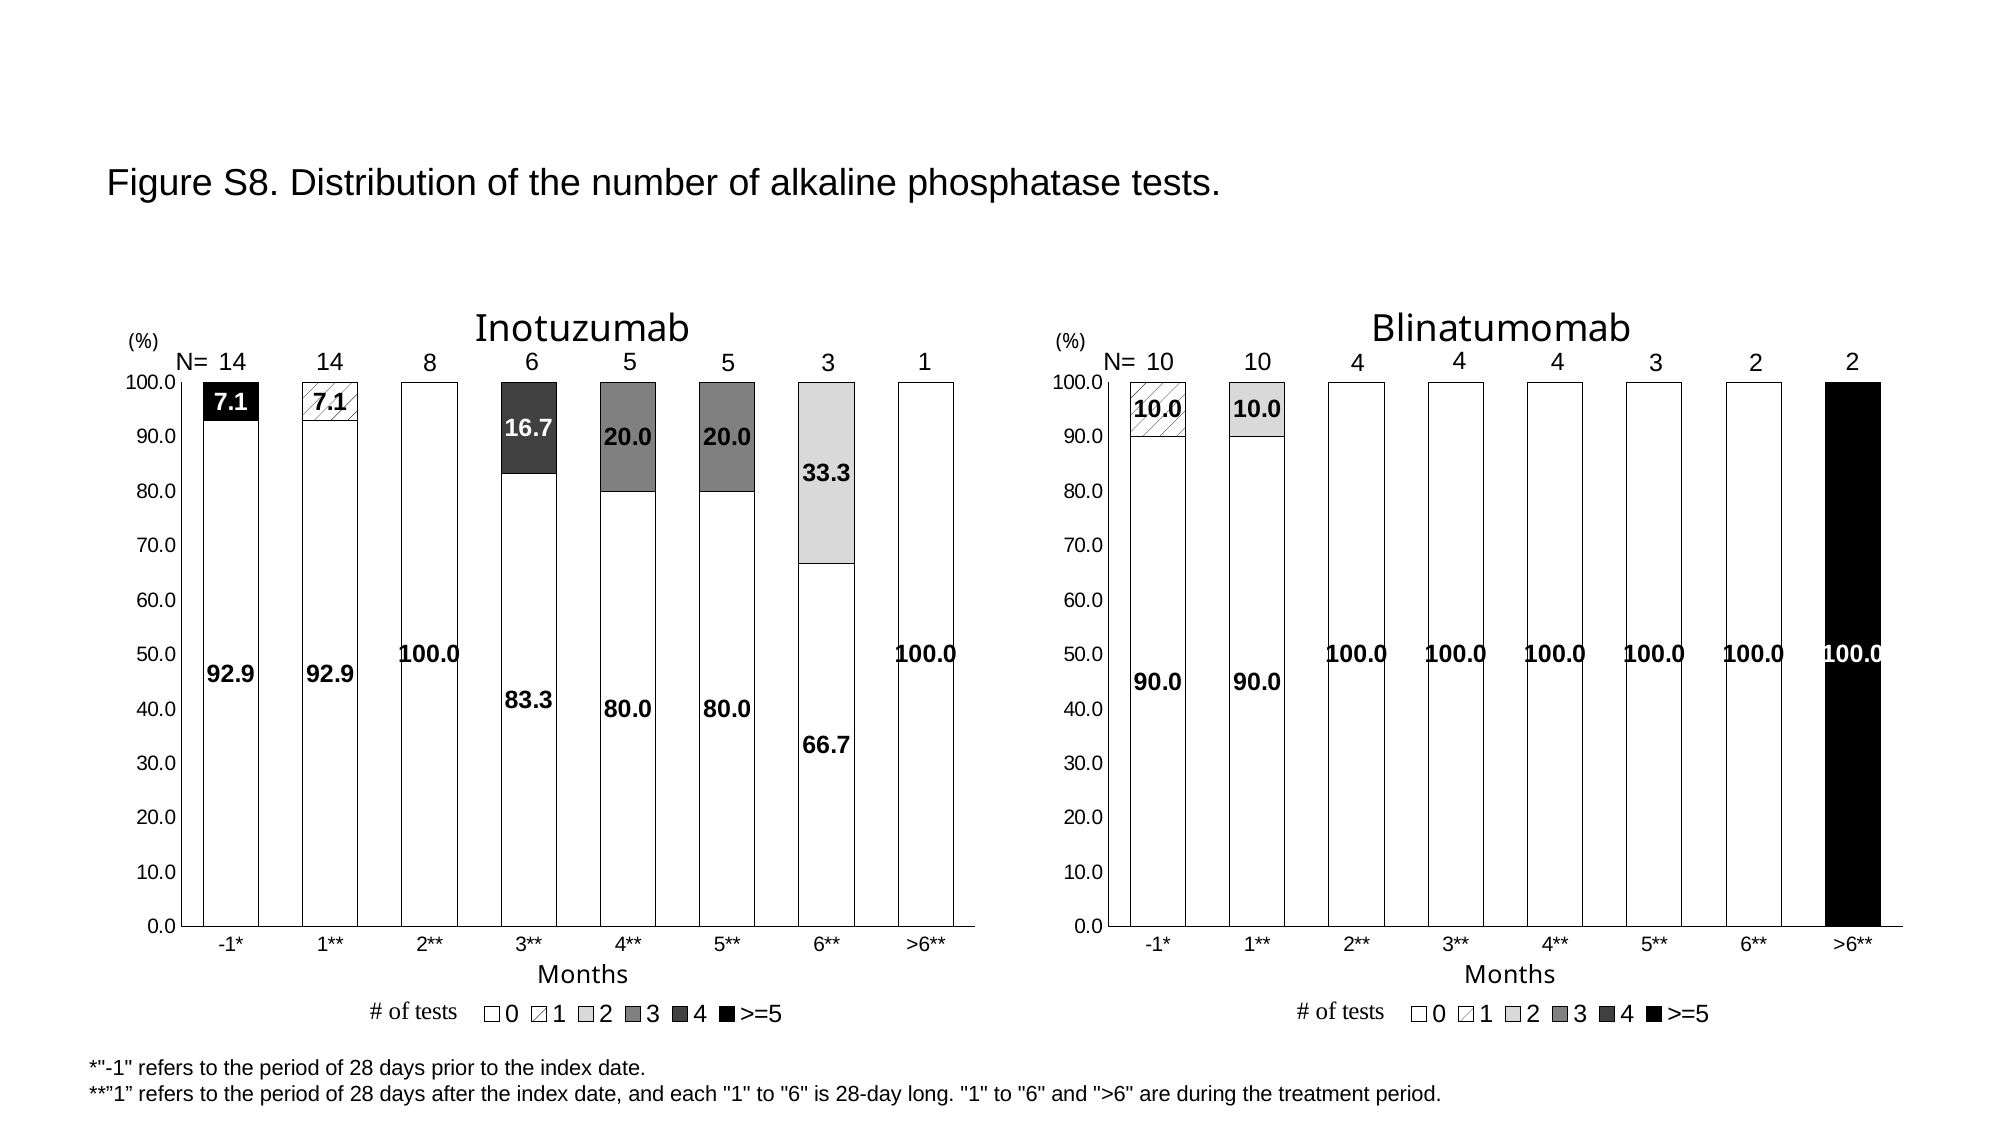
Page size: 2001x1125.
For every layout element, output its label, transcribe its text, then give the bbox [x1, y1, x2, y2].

chart [95, 266, 999, 1037]
text_box Figure S8. Distribution of the number of alkaline phosphatase tests. [91, 150, 1819, 211]
text_box *"-1" refers to the period of 28 days prior to the index date. **”1” refers to the period of 28 days after the index date, and each "1" to "6" is 28-day long. "1" to "6" and ">6" are during the treatment period. [74, 1045, 1905, 1114]
chart [1022, 266, 1926, 1037]
